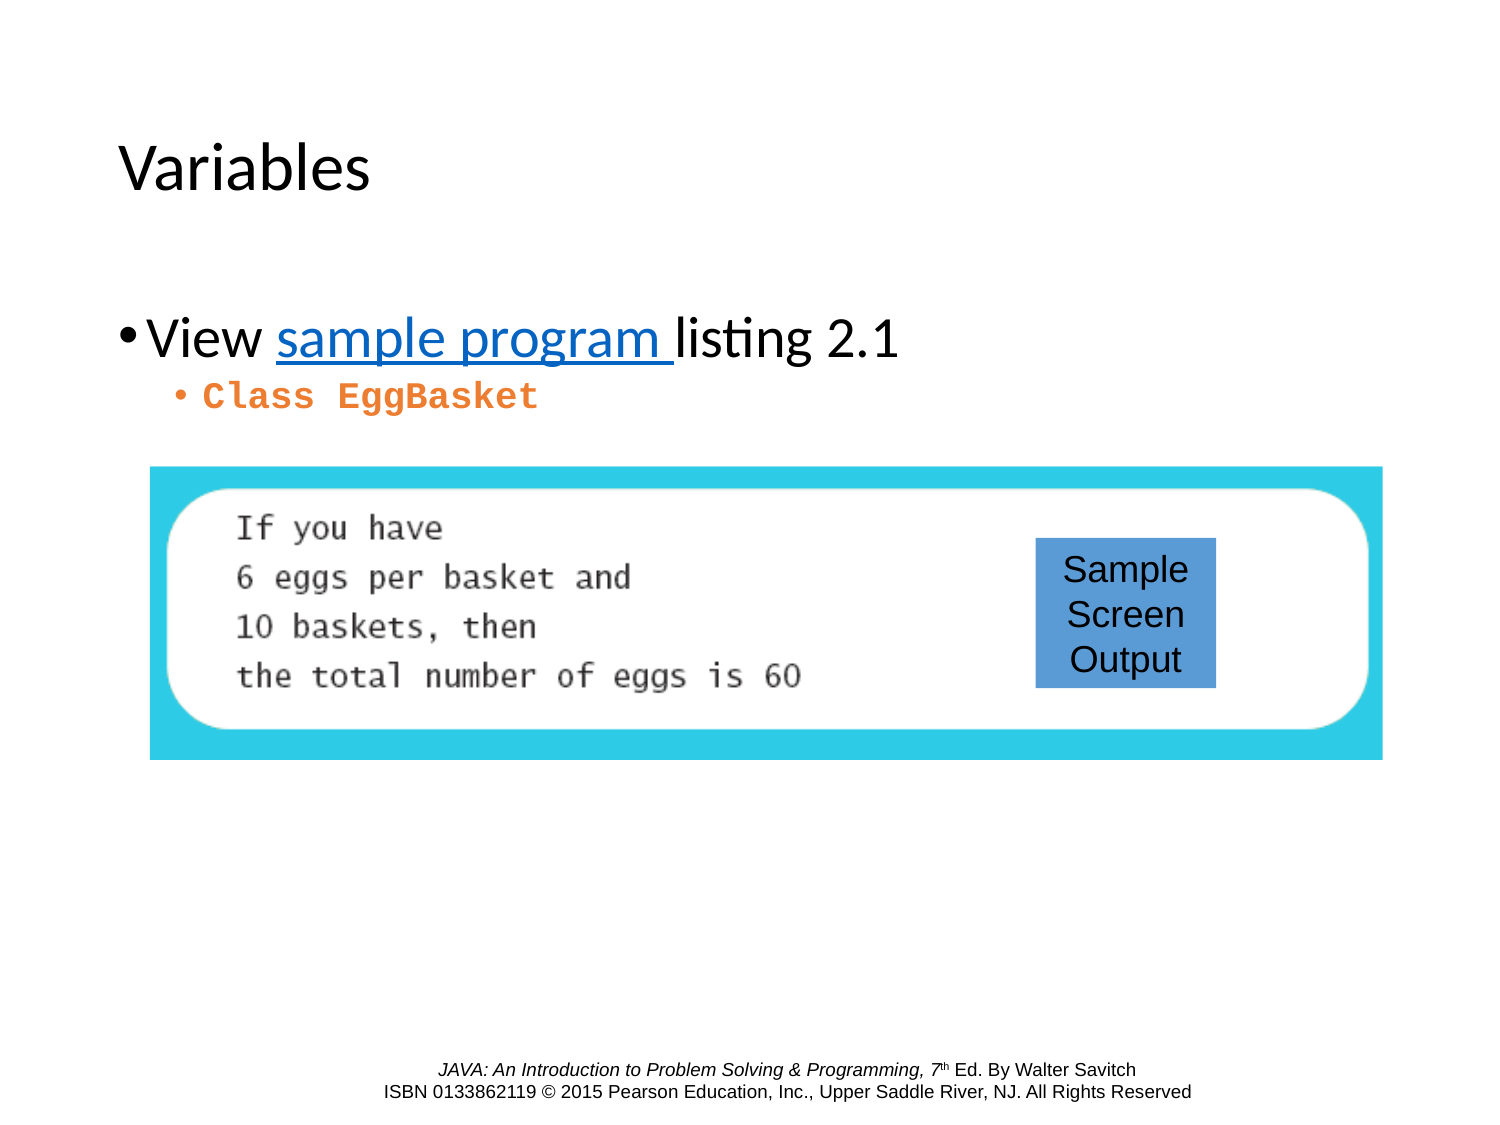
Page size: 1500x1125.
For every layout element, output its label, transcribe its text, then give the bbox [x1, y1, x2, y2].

list View sample program listing 2.1 Class EggBasket [103, 299, 1397, 1014]
title Variables [103, 59, 1397, 278]
picture [149, 466, 1383, 760]
